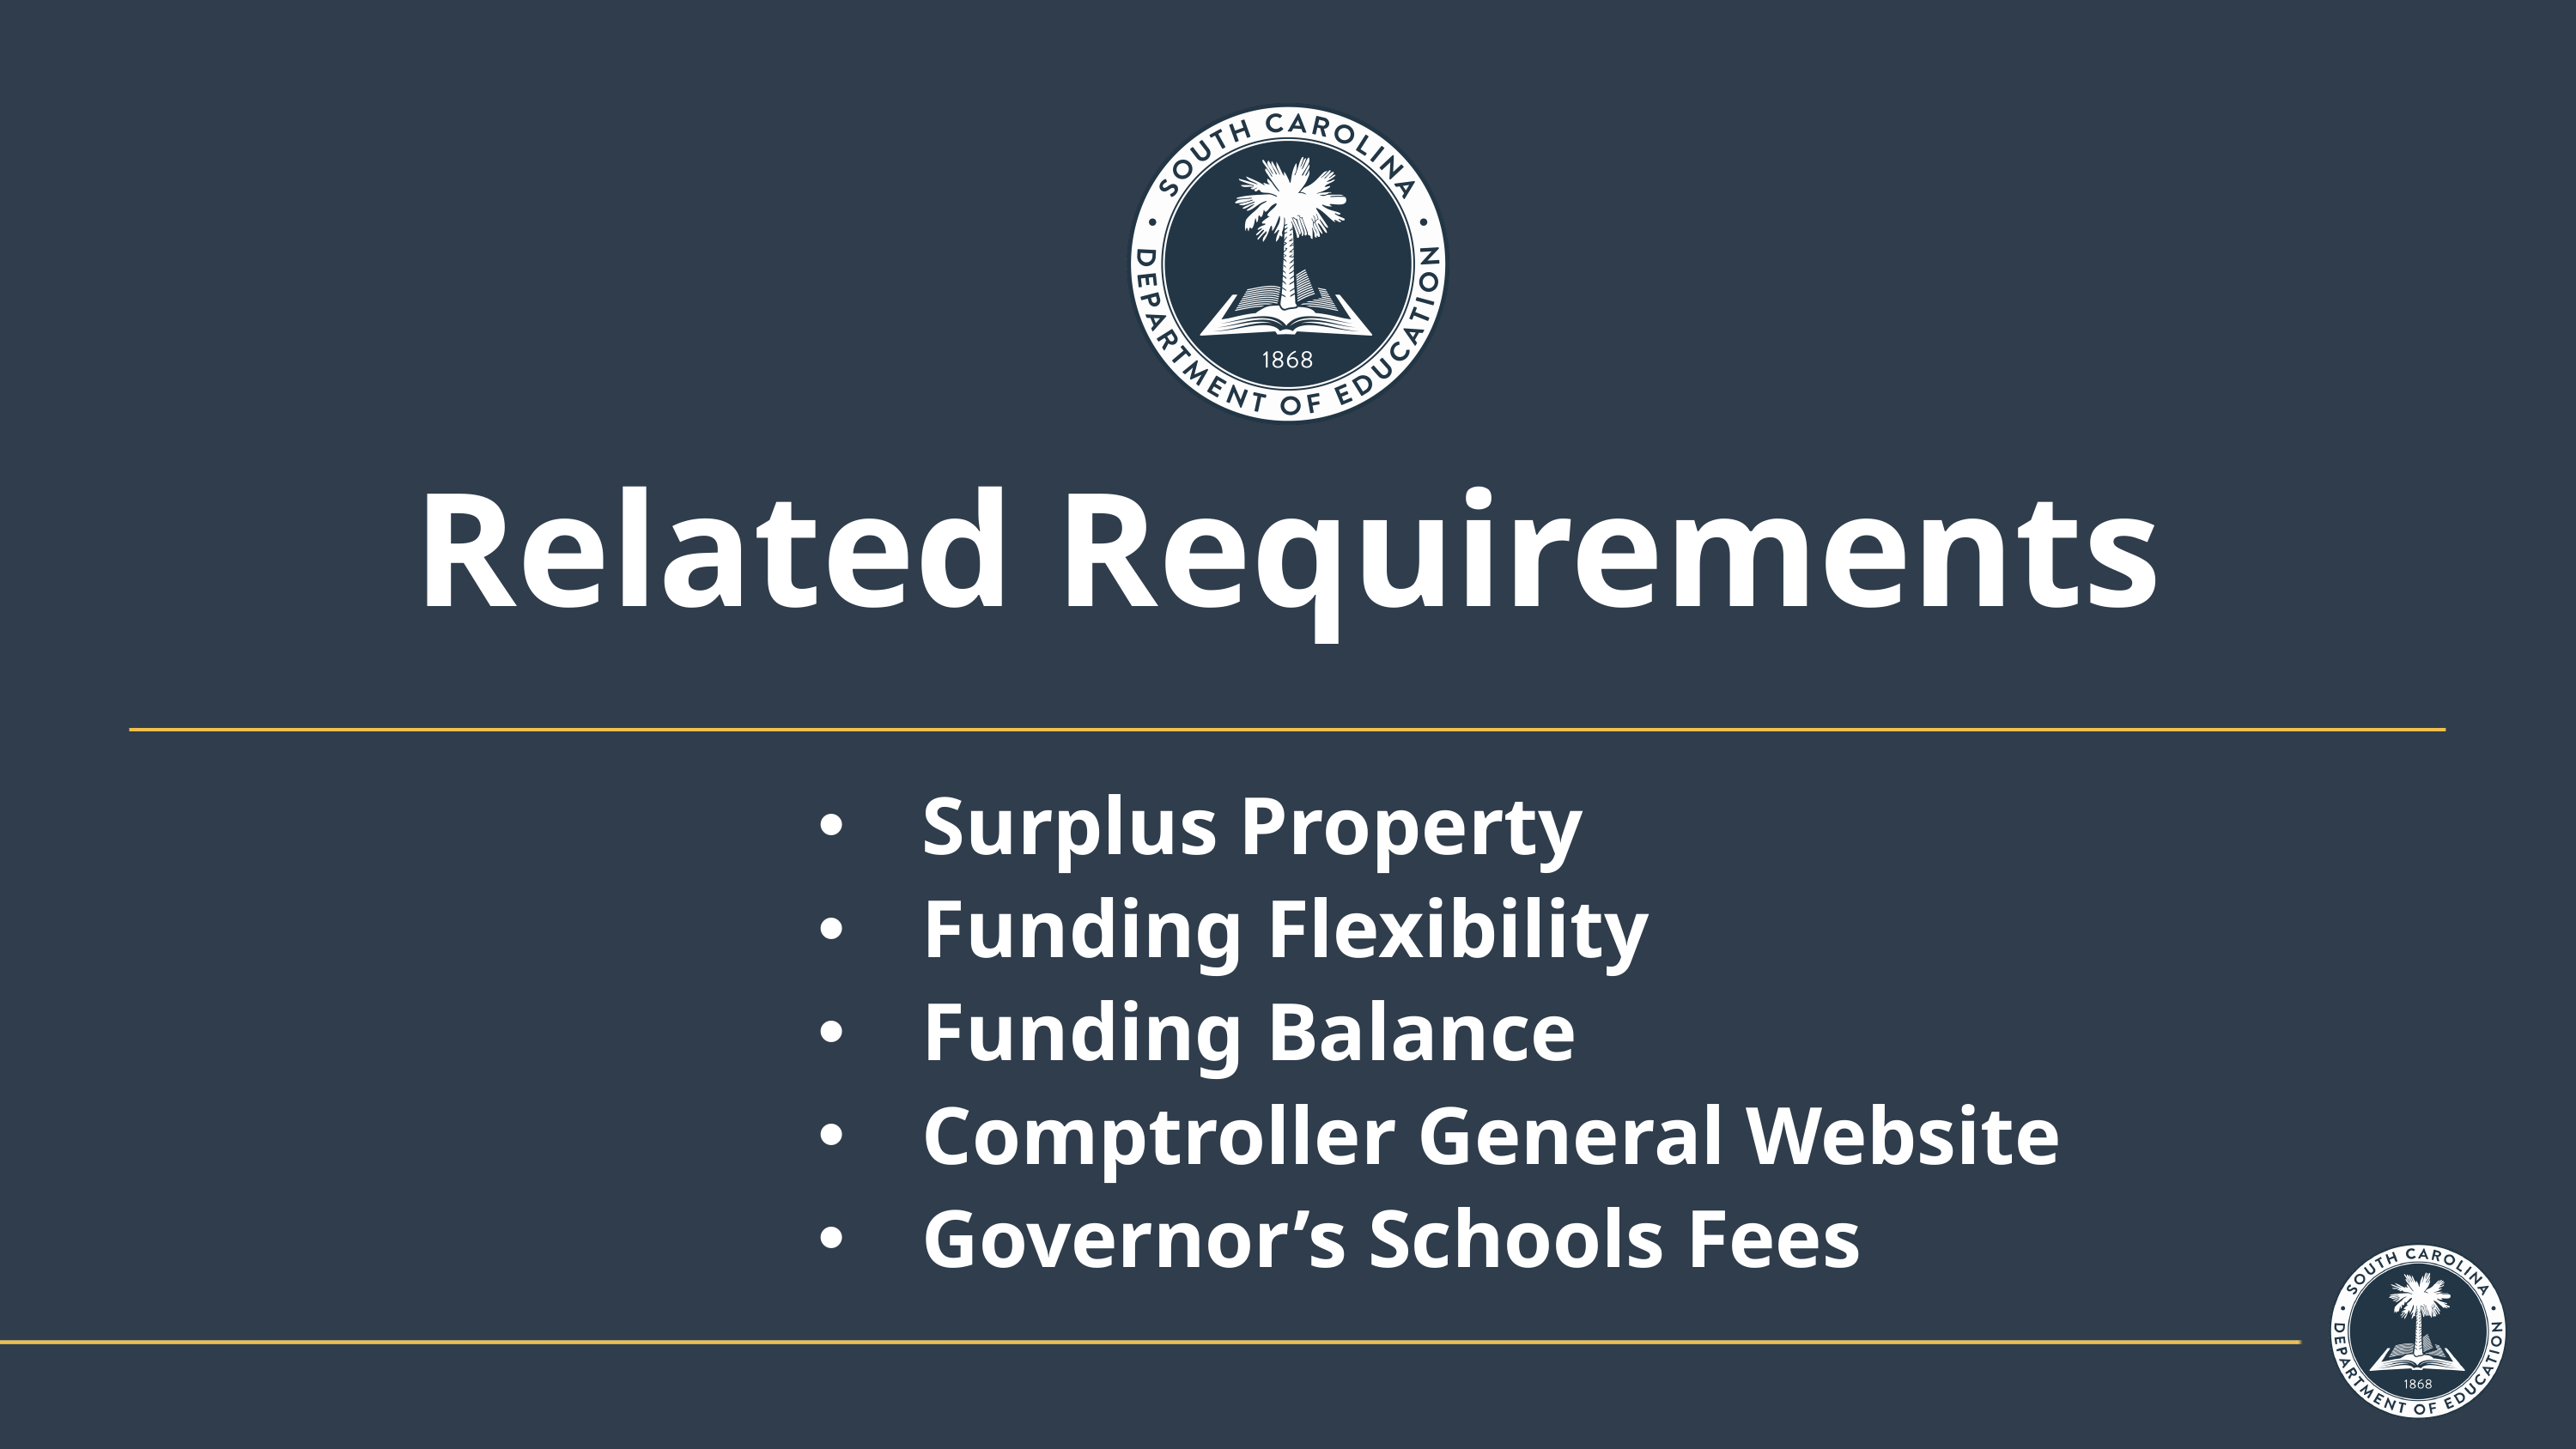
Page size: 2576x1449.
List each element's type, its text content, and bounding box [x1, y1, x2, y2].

title Related Requirements [129, 449, 2447, 692]
picture [129, 728, 2447, 731]
picture [1127, 103, 1449, 425]
picture [2329, 1243, 2507, 1420]
list Surplus Property Funding Flexibility Funding Balance Comptroller General Website Governor’s Schools Fees [805, 778, 2211, 1293]
